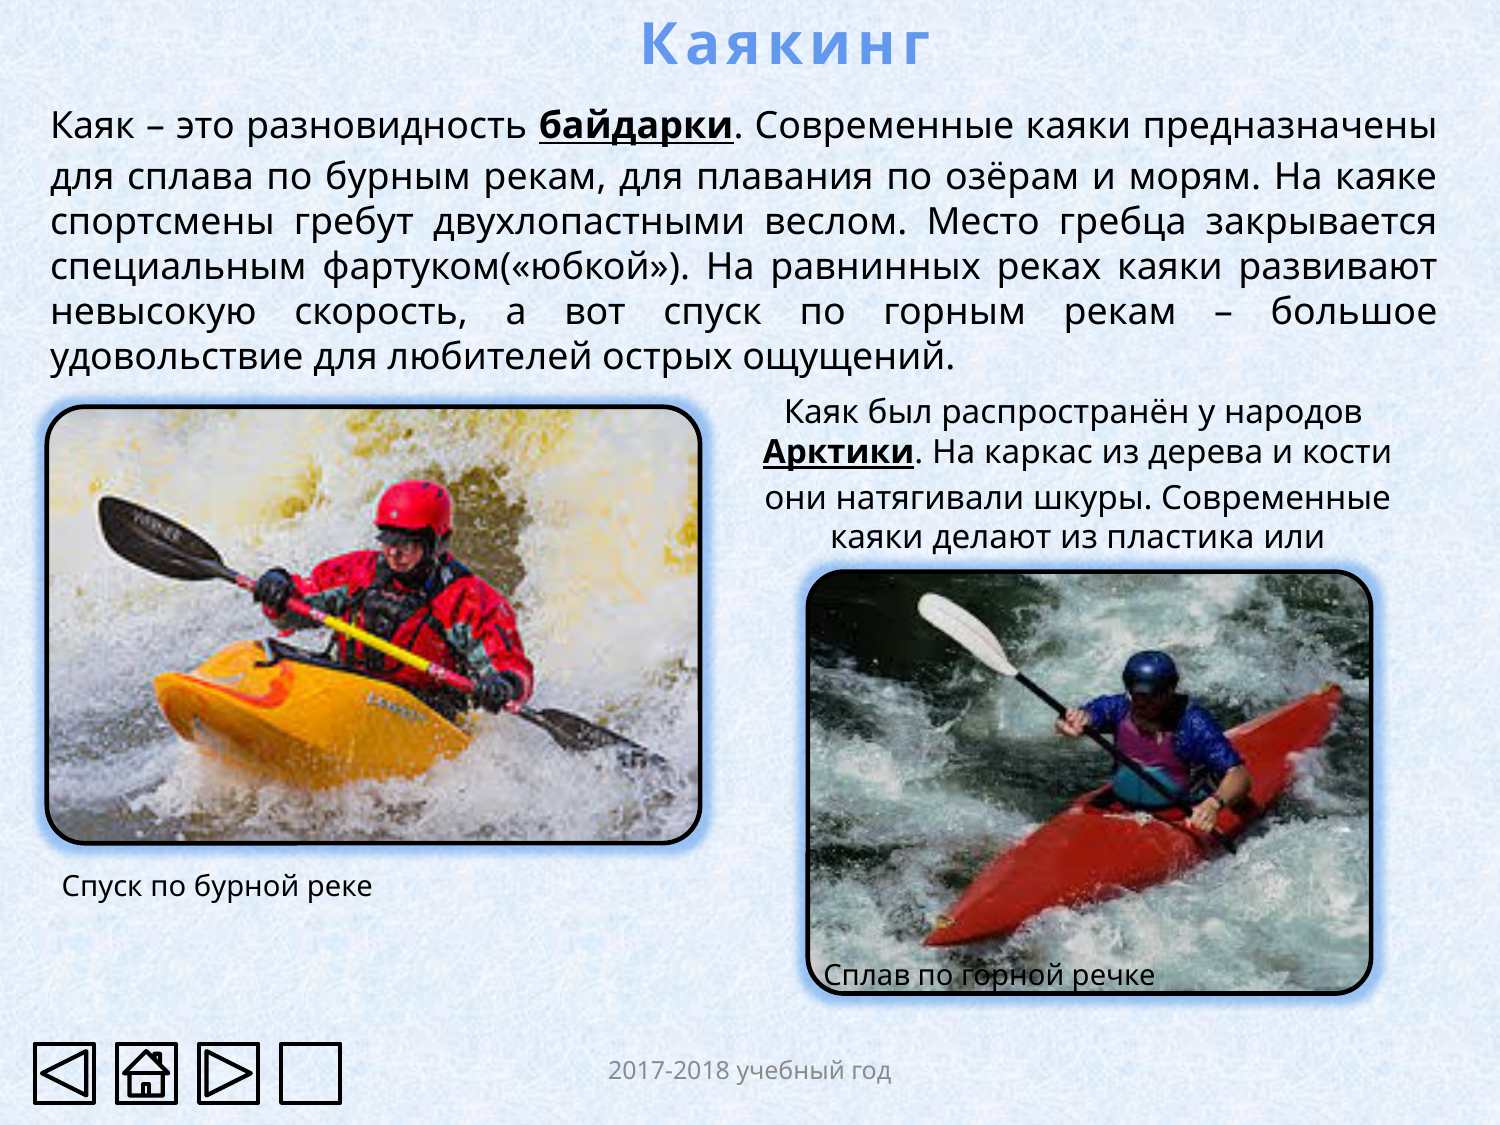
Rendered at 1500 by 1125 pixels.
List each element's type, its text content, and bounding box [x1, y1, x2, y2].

text_box Спуск по бурной реке [46, 860, 406, 910]
text_box Каяк – это разновидность байдарки. Современные каяки предназначены для сплава по бурным рекам, для плавания по озёрам и морям. На каяке спортсмены гребут двухлопастными веслом. Место гребца закрывается специальным фартуком(«юбкой»). На равнинных реках каяки развивают невысокую скорость, а вот спуск по горным рекам – большое удовольствие для любителей острых ощущений. [35, 93, 1454, 385]
text_box Каяк был распространён у народов Арктики. На каркас из дерева и кости они натягивали шкуры. Современные каяки делают из пластика или стекловолокна. [726, 383, 1430, 603]
picture [46, 406, 701, 844]
picture [807, 571, 1372, 994]
title Каякинг [187, 0, 1383, 93]
footer 2017-2018 учебный год [550, 1041, 950, 1102]
